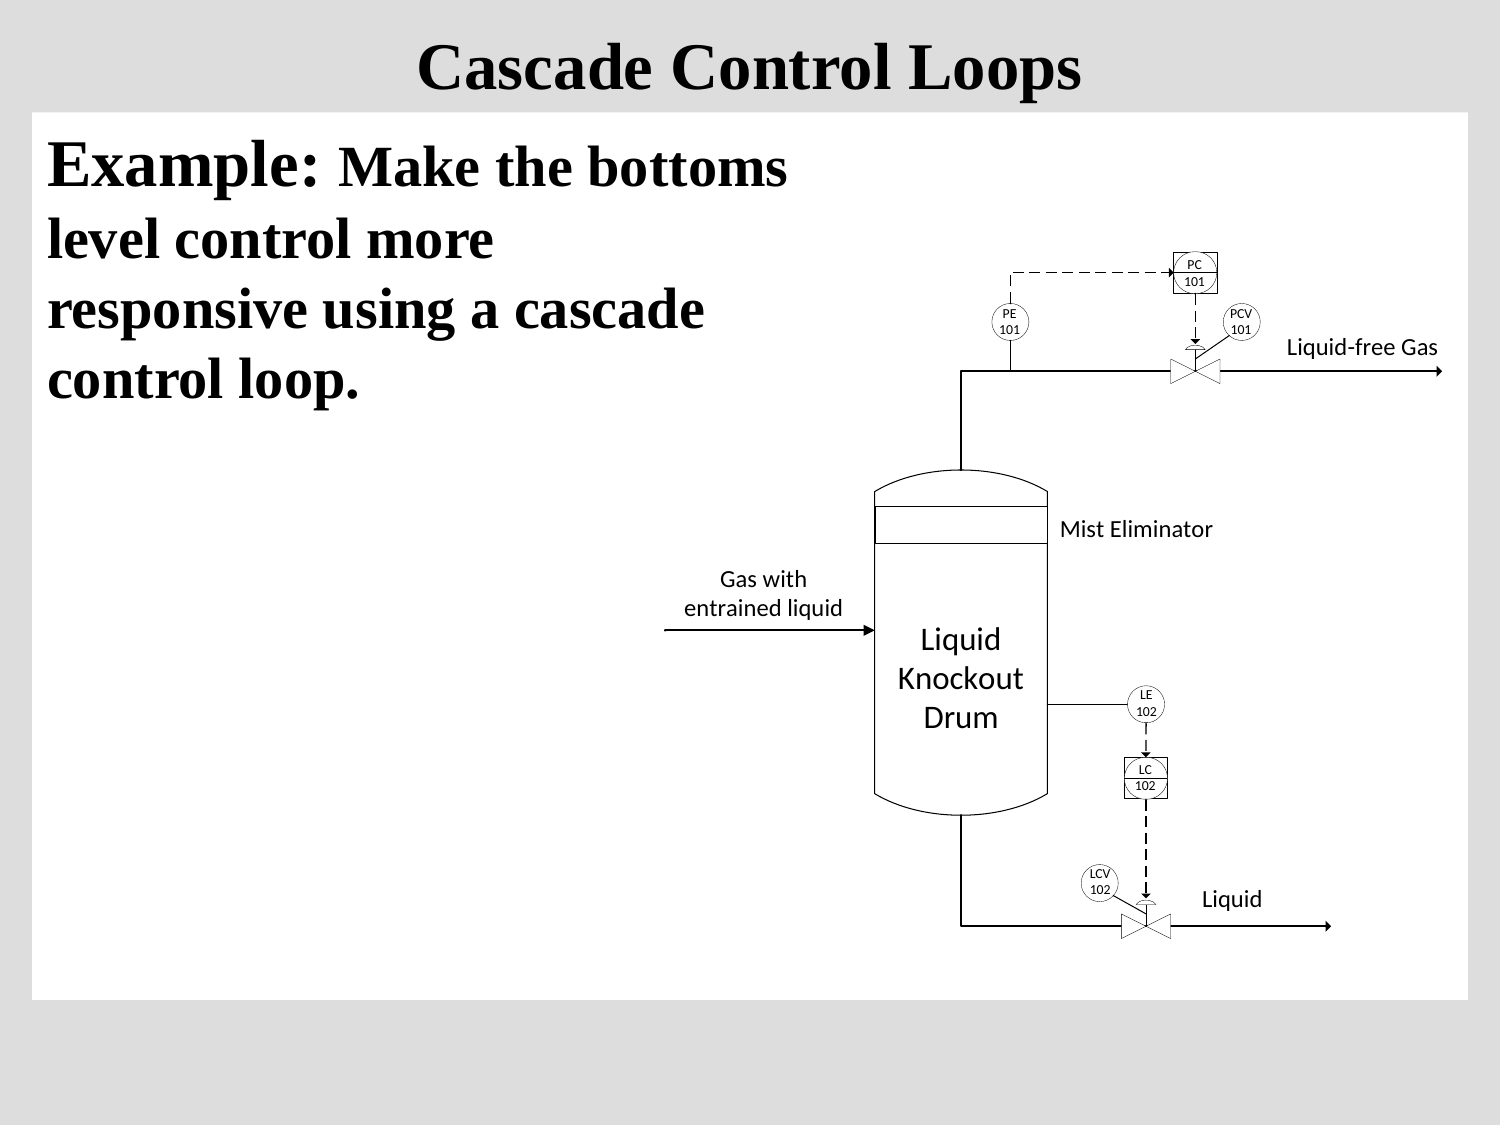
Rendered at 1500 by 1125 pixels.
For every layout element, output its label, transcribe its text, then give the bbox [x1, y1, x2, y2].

title Cascade Control Loops [43, 12, 1457, 112]
subtitle Example: Make the bottoms level control more responsive using a cascade control loop. [32, 112, 1468, 1000]
picture [662, 249, 1444, 941]
